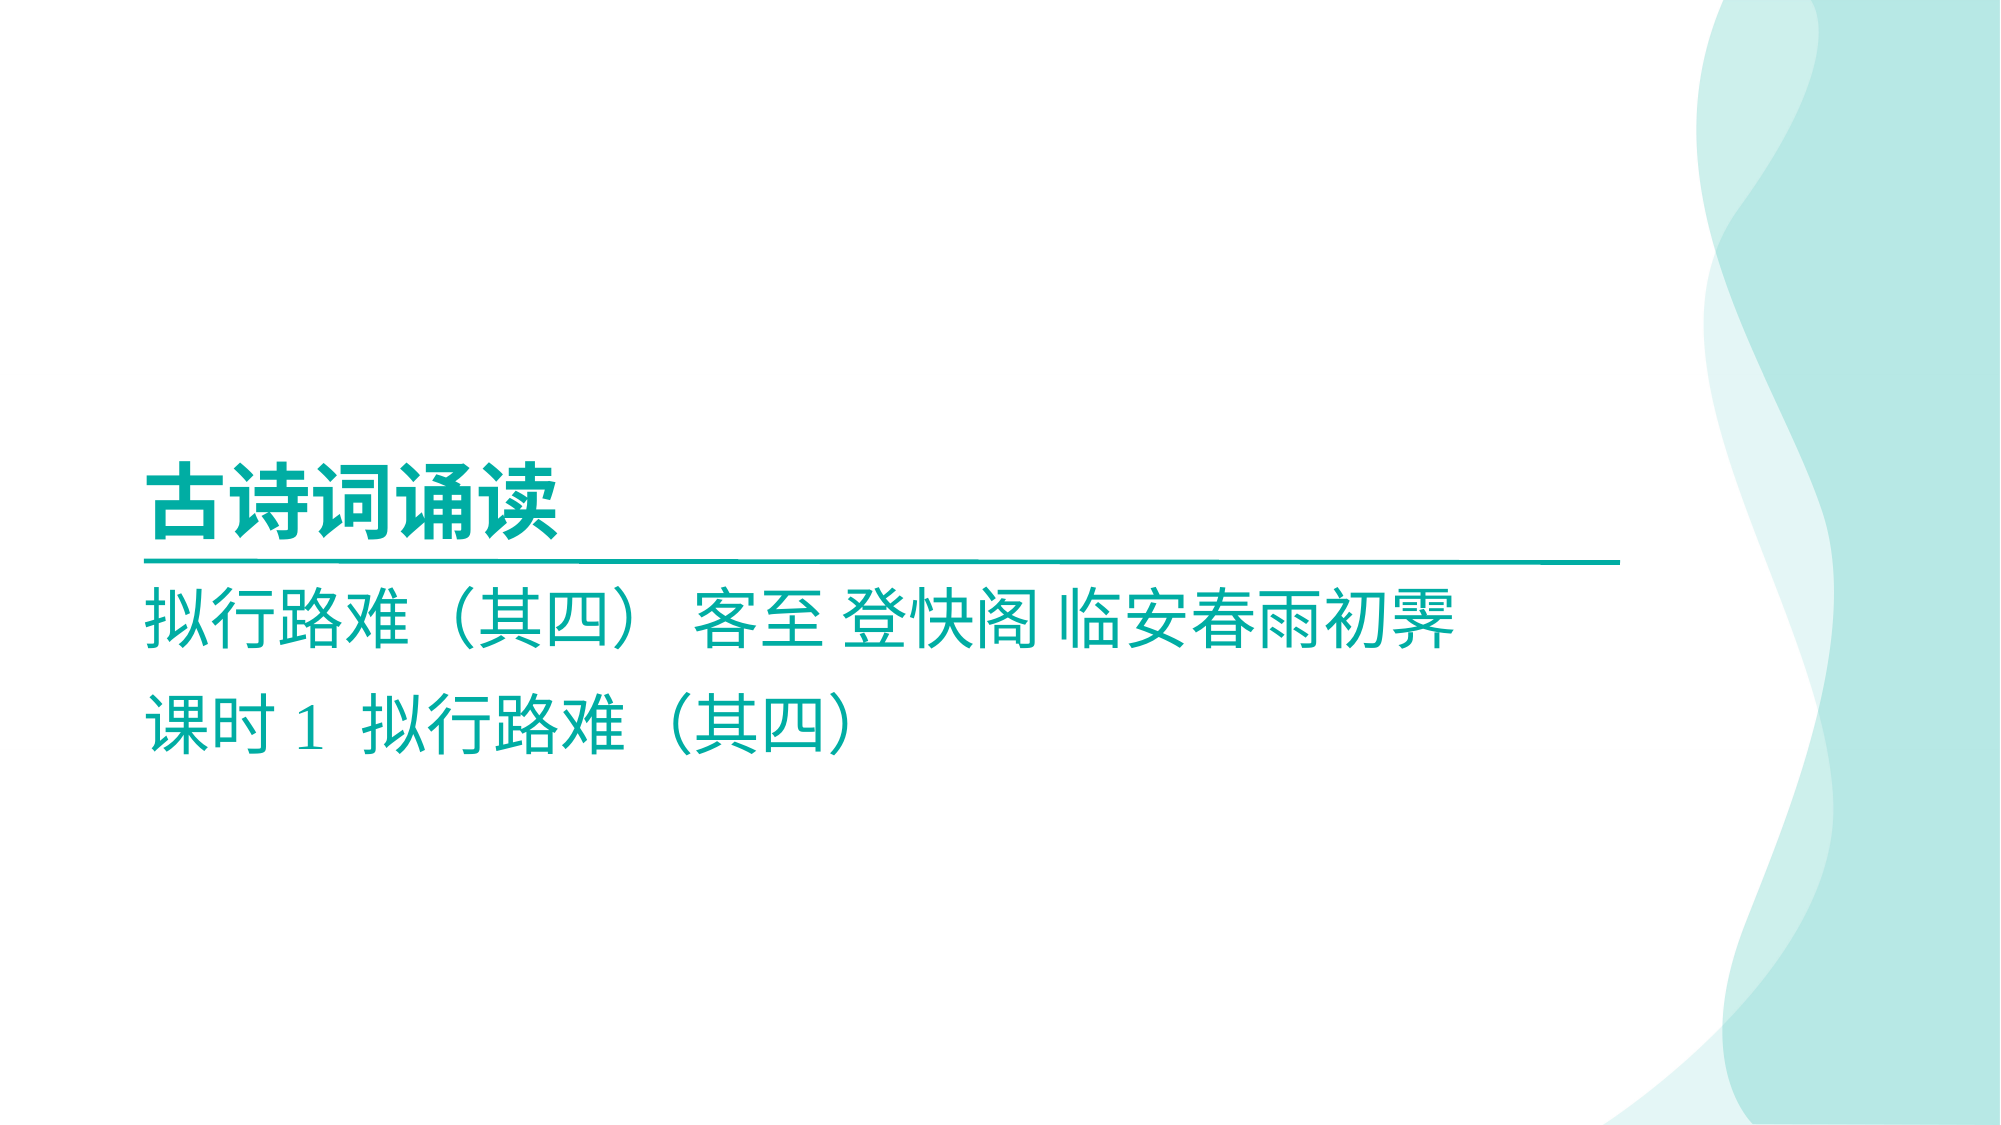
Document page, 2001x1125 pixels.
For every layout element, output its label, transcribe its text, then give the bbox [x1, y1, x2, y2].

picture [0, 0, 2000, 1125]
text_box 古诗词诵读 [143, 430, 1946, 549]
text_box 拟行路难（其四） 客至 登快阁 临安春雨初霁 [143, 573, 1946, 679]
text_box 课时1 拟行路难（其四） [143, 679, 1946, 847]
